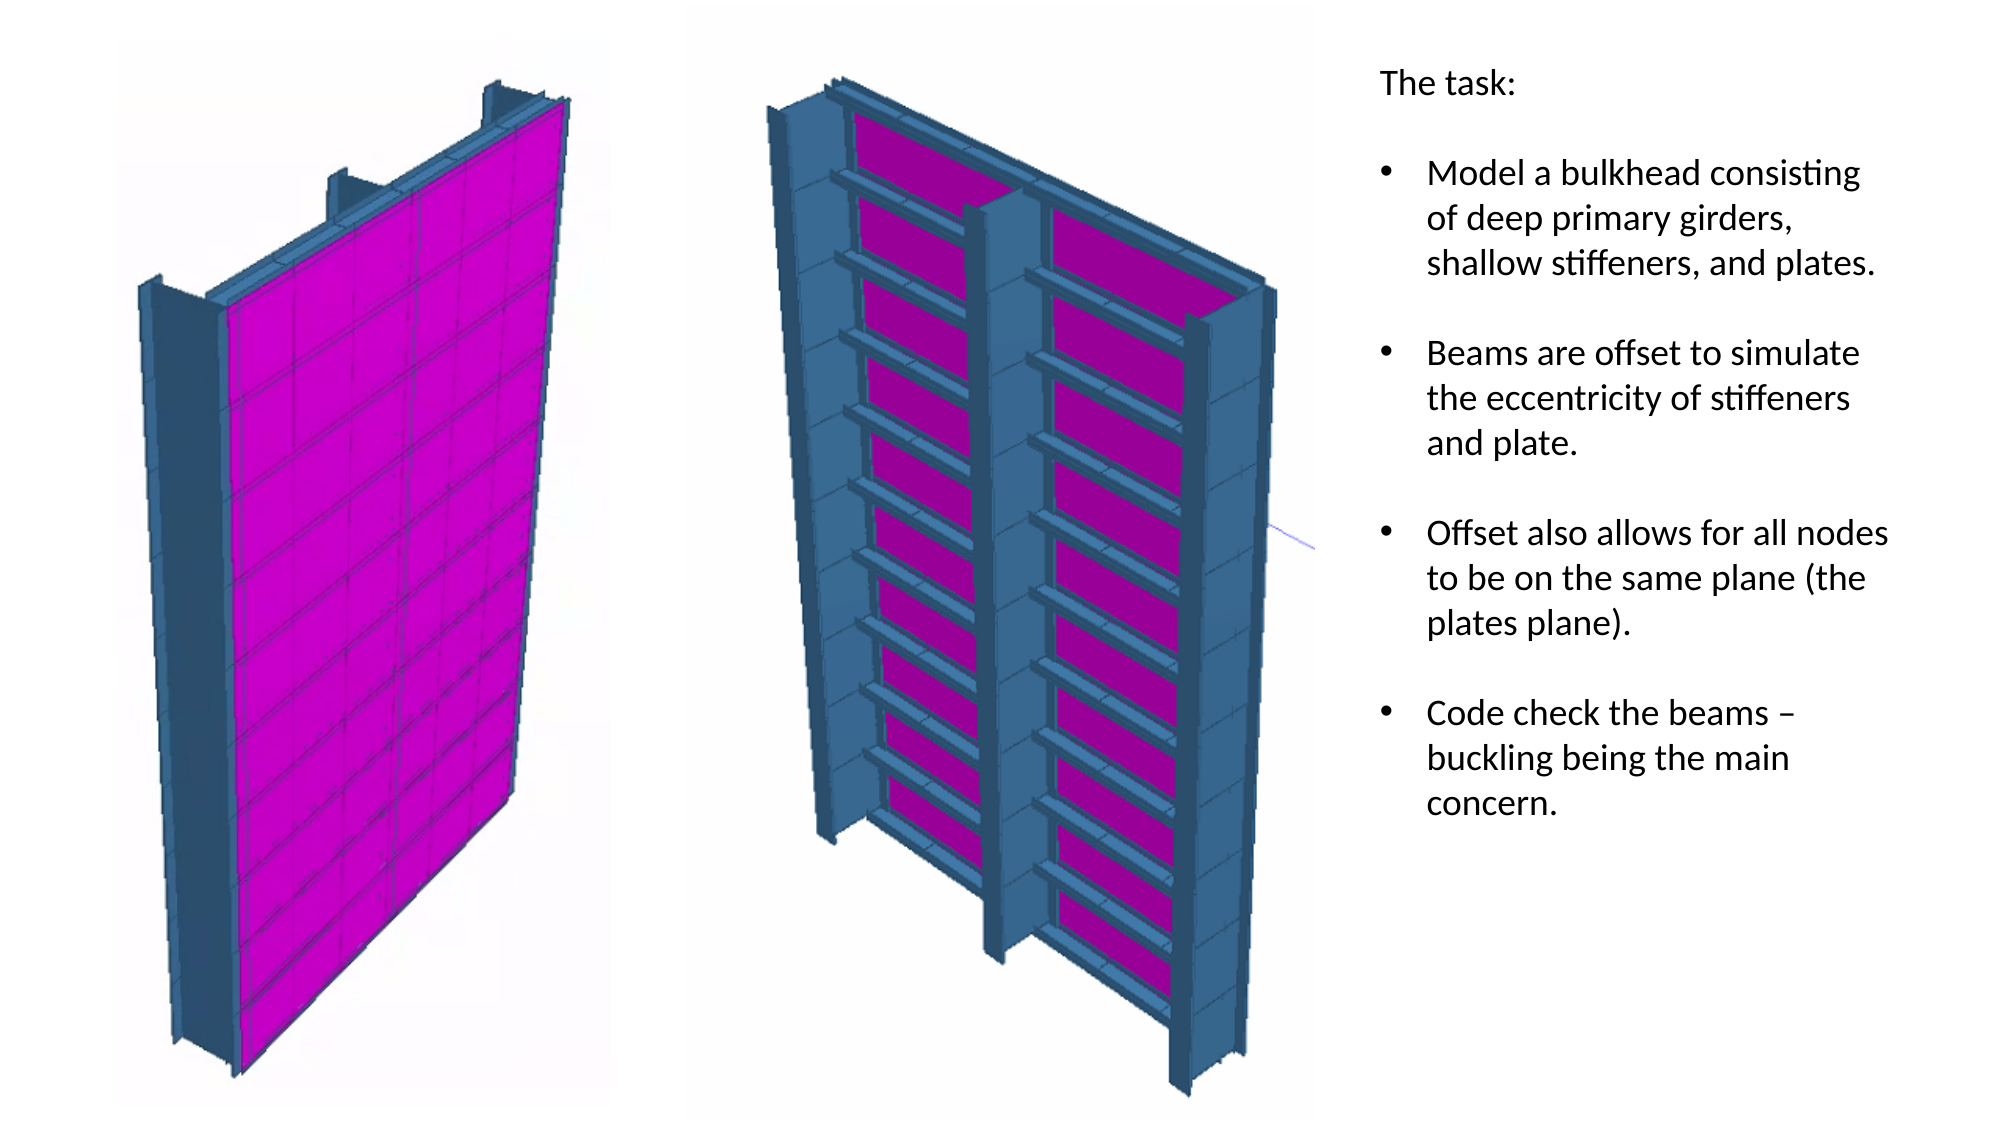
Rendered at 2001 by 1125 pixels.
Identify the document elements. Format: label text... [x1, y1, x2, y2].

text_box The task: Model a bulkhead consisting of deep primary girders, shallow stiffeners, and plates. Beams are offset to simulate the eccentricity of stiffeners and plate. Offset also allows for all nodes to be on the same plane (the plates plane). Code check the beams – buckling being the main concern. [1365, 50, 1913, 831]
picture [685, 6, 1315, 1119]
picture [118, 40, 611, 1107]
